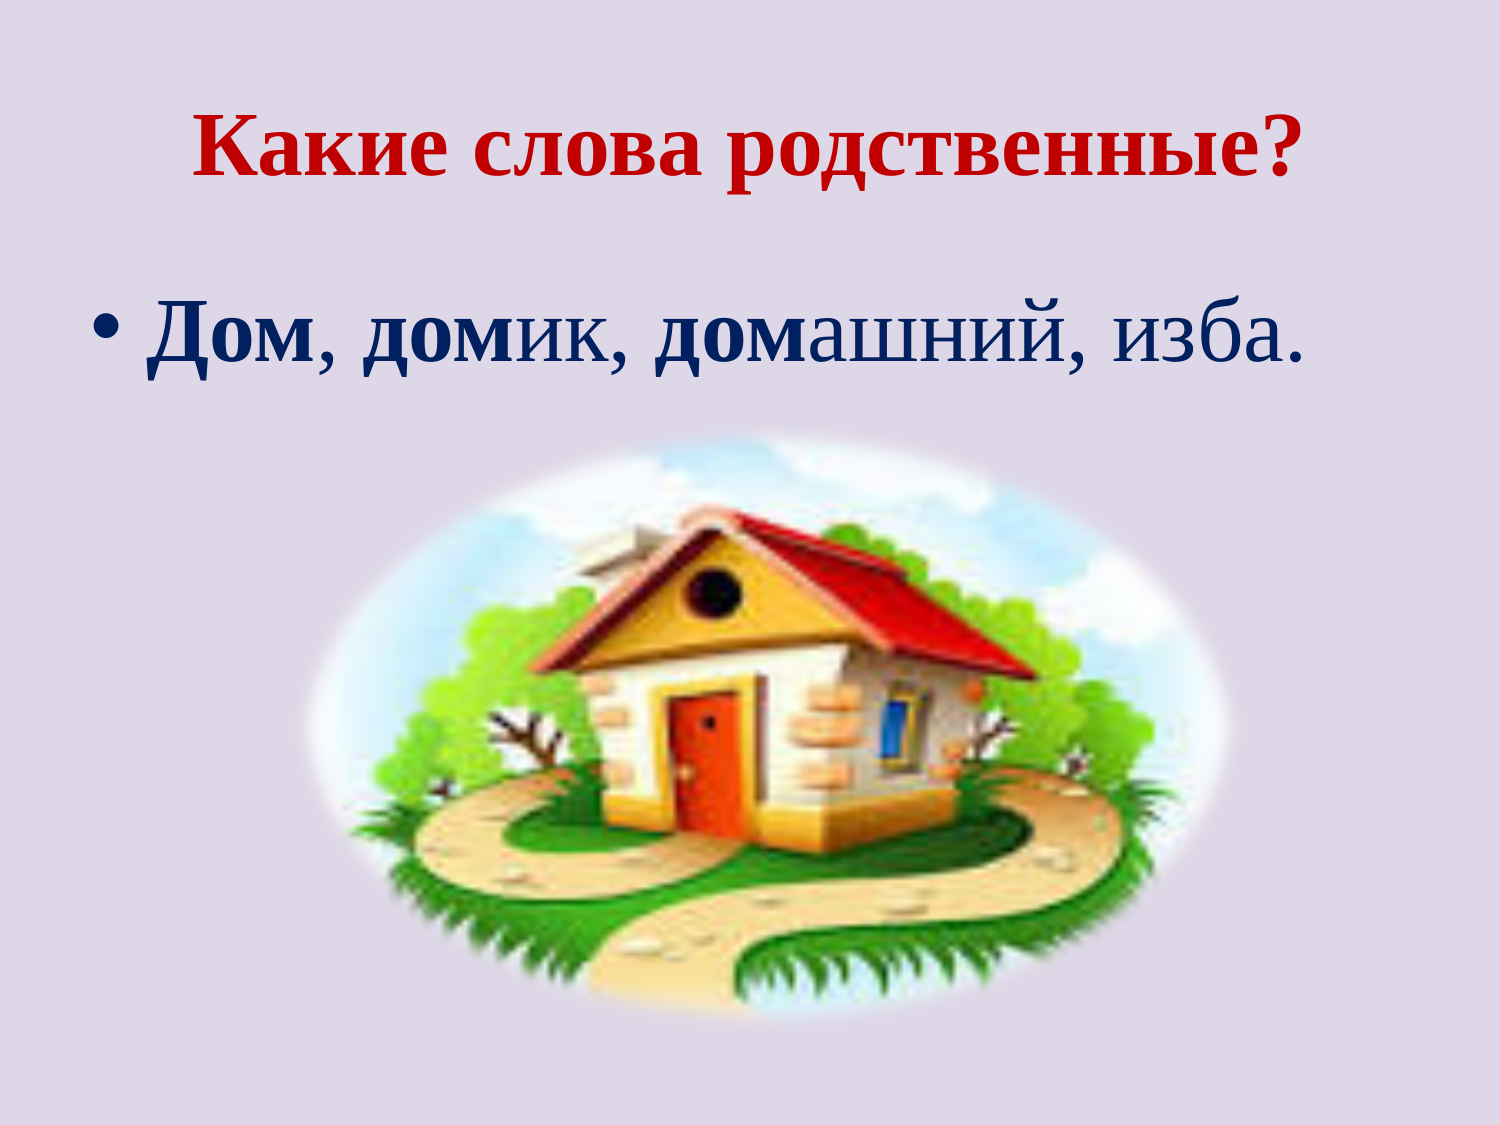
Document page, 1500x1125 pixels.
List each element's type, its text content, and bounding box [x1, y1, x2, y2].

title Какие слова родственные? [75, 45, 1425, 233]
list Дом, домик, домашний, изба. [75, 262, 1425, 1005]
picture [288, 420, 1247, 1036]
